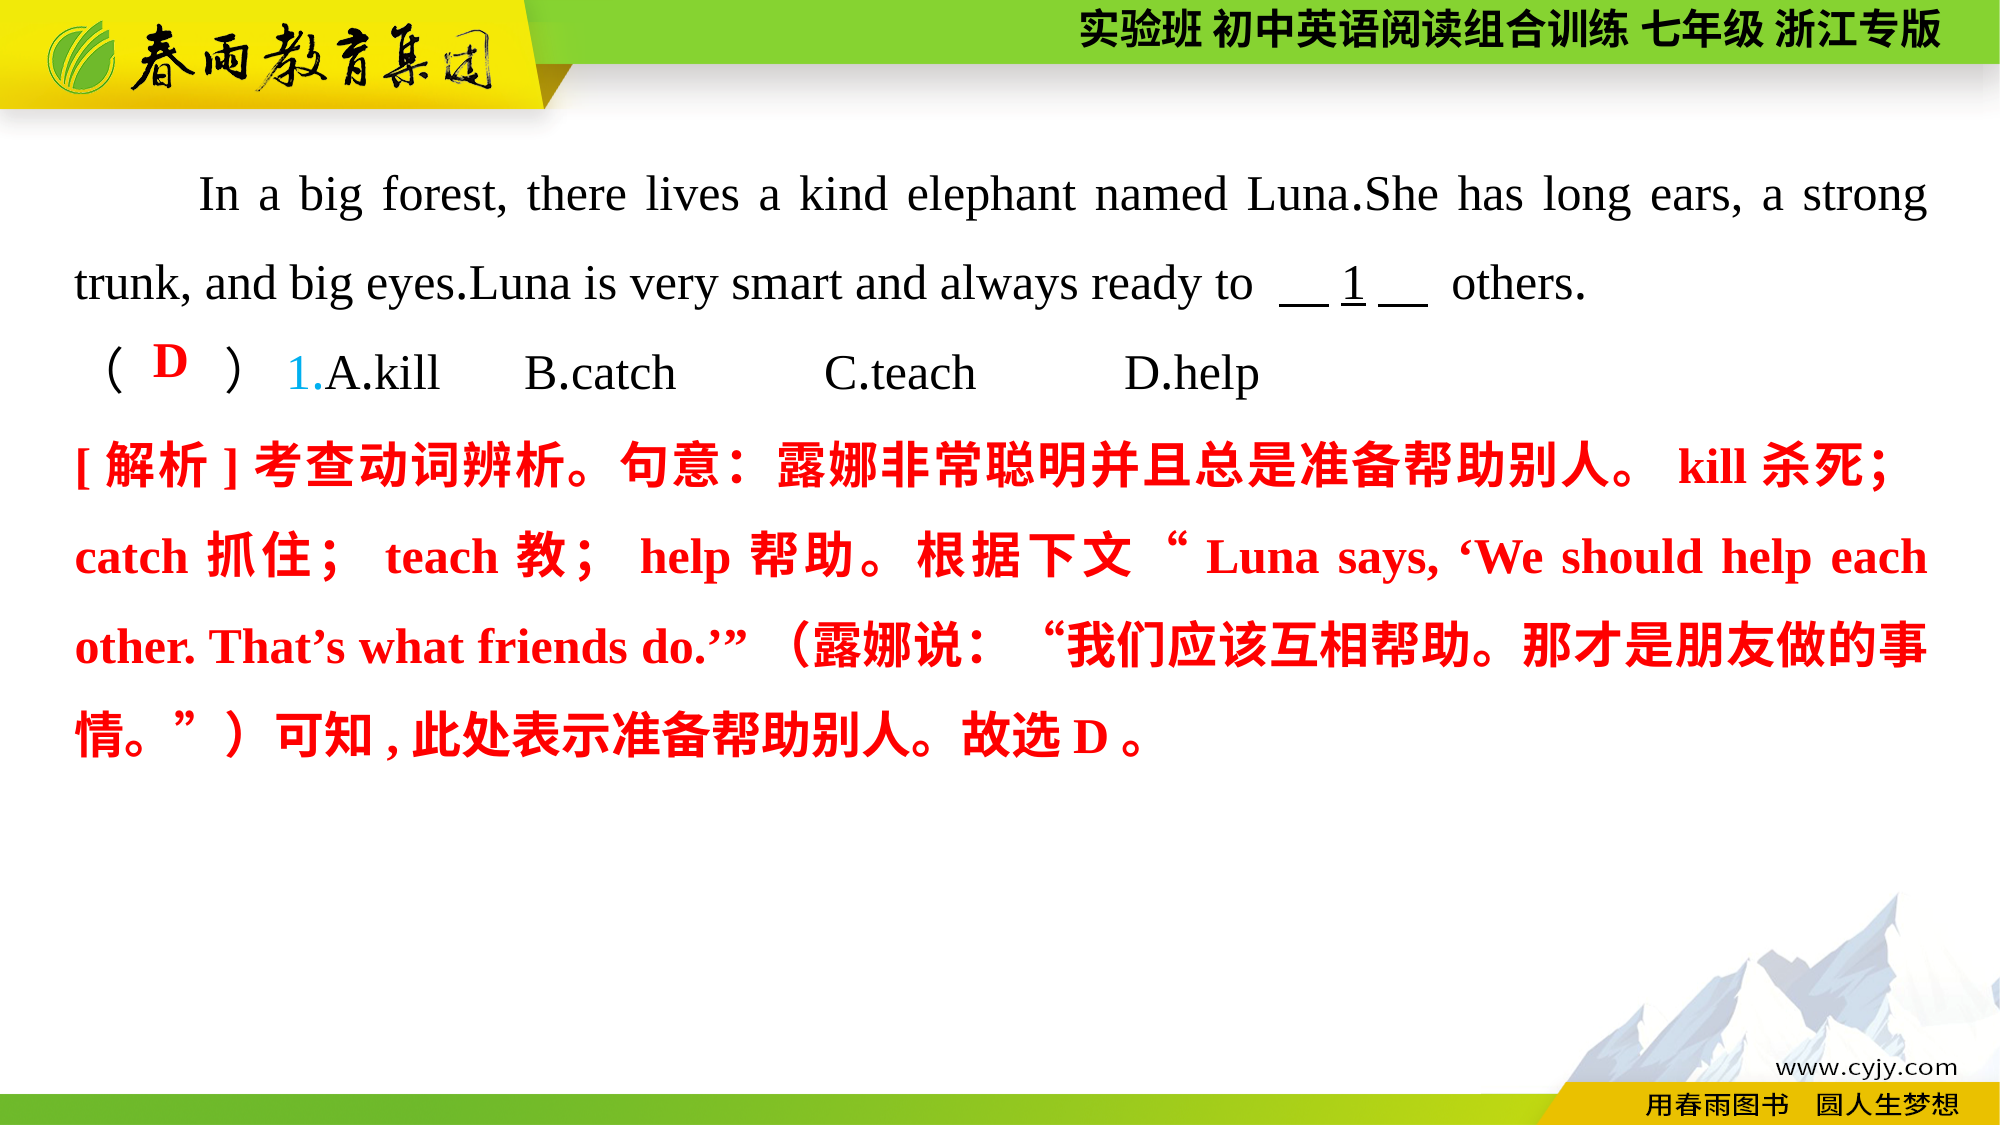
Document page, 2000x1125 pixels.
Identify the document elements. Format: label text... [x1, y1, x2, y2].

picture [0, 0, 2000, 1125]
list In a big forest, there lives a kind elephant named Luna.She has long ears, a strong trunk, and big eyes.Luna is very smart and always ready to 1 others. （ ）1.A.kill B.catch C.teach D.help [59, 122, 1944, 396]
text_box [解析]考查动词辨析。句意：露娜非常聪明并且总是准备帮助别人。kill杀死；catch抓住；teach教；help帮助。根据下文“Luna says, ‘We should help each other. That’s what friends do.’”（露娜说：“我们应该互相帮助。那才是朋友做的事情。”）可知,此处表示准备帮助别人。故选D。 [59, 396, 1944, 772]
text_box D [138, 320, 204, 395]
